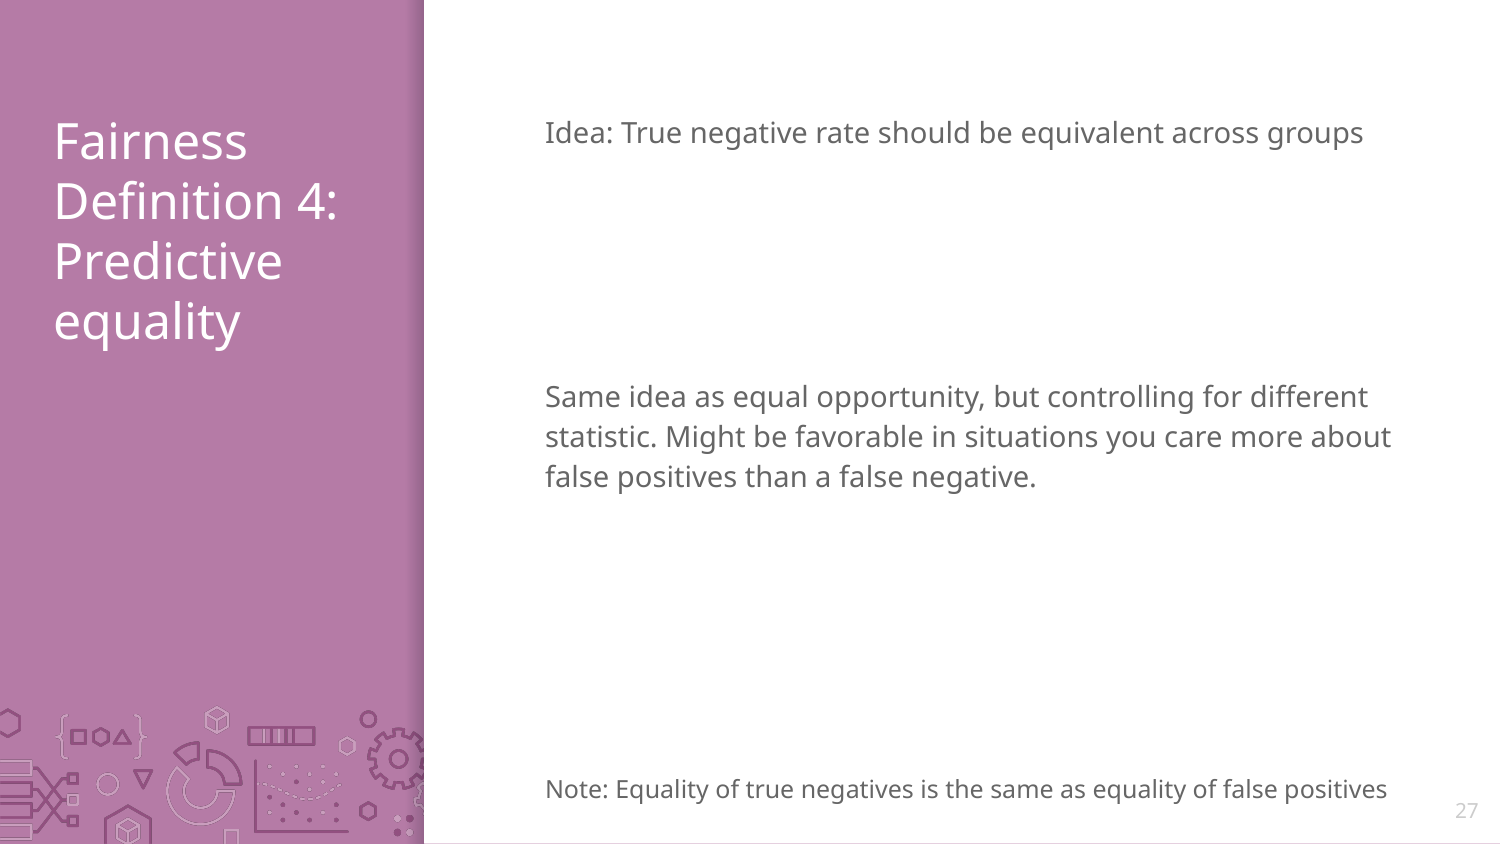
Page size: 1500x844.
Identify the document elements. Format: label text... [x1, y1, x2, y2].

slide_number 27 [1403, 779, 1494, 844]
picture [0, 701, 424, 844]
title Fairness Definition 4: Predictive equality [38, 94, 375, 748]
